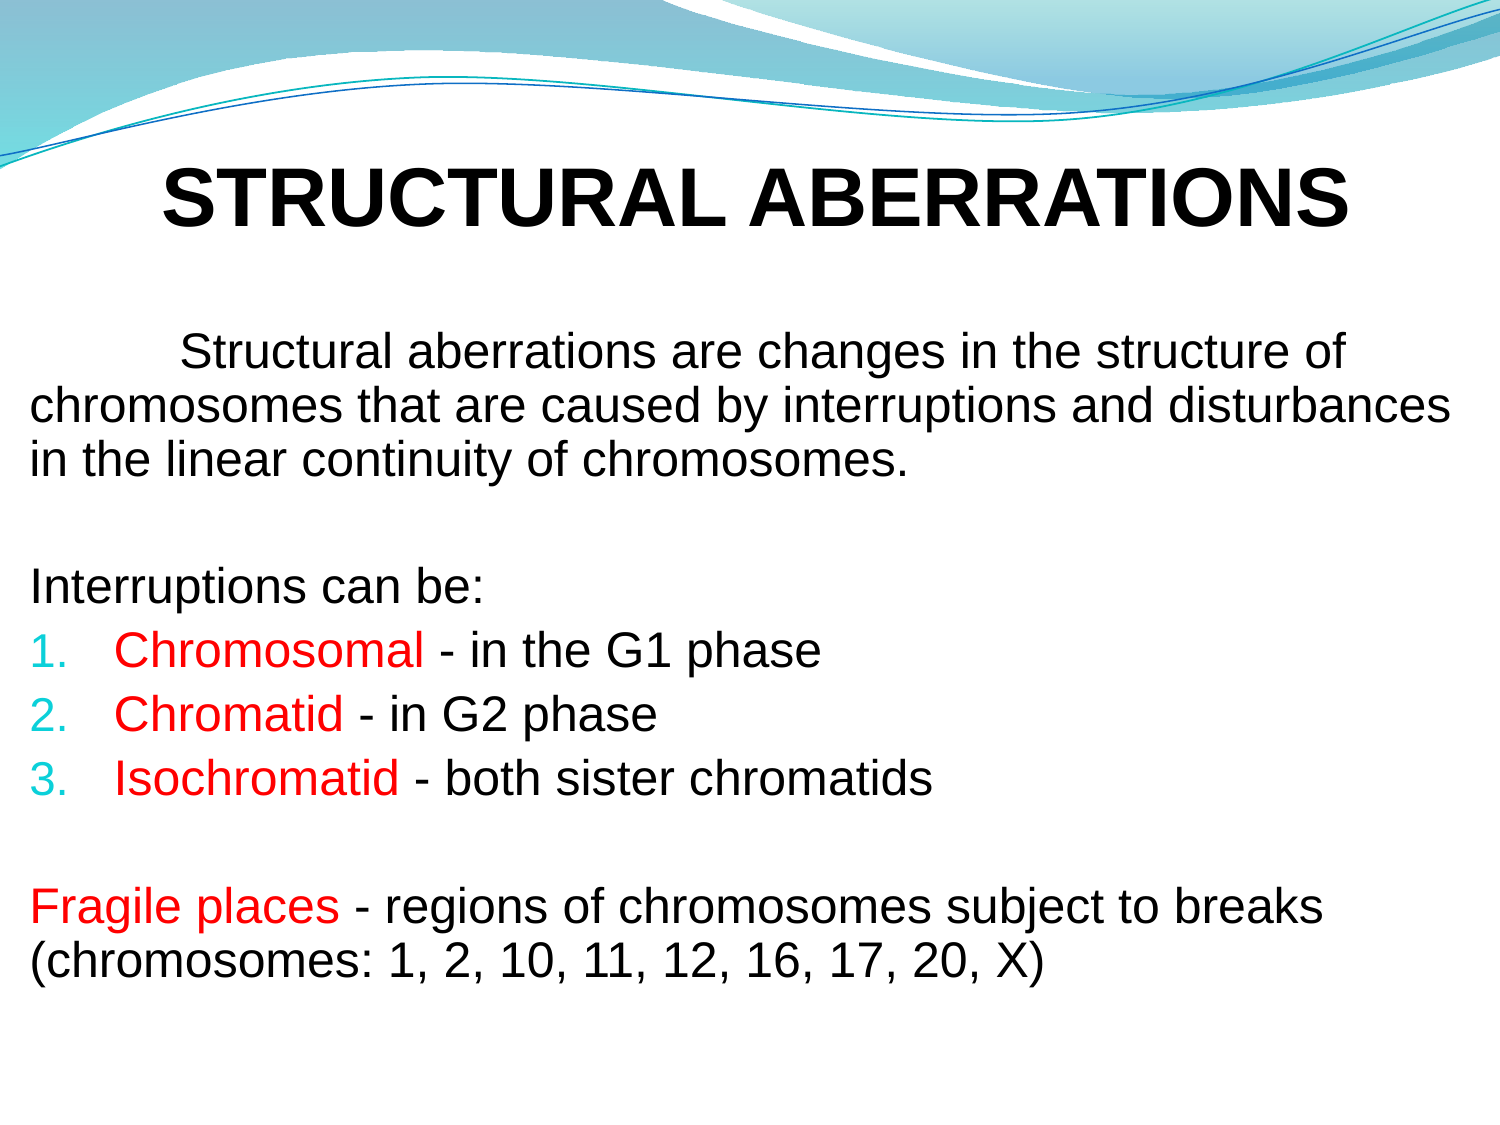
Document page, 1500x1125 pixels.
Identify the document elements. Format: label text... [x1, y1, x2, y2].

title STRUCTURAL ABERRATIONS [64, 78, 1451, 244]
subtitle Structural aberrations are changes in the structure of chromosomes that are caused by interruptions and disturbances in the linear continuity of chromosomes. Interruptions can be: Chromosomal - in the G1 phase Chromatid - in G2 phase Isochromatid - both sister chromatids Fragile places - regions of chromosomes subject to breaks (chromosomes: 1, 2, 10, 11, 12, 16, 17, 20, X) [29, 317, 1471, 1125]
